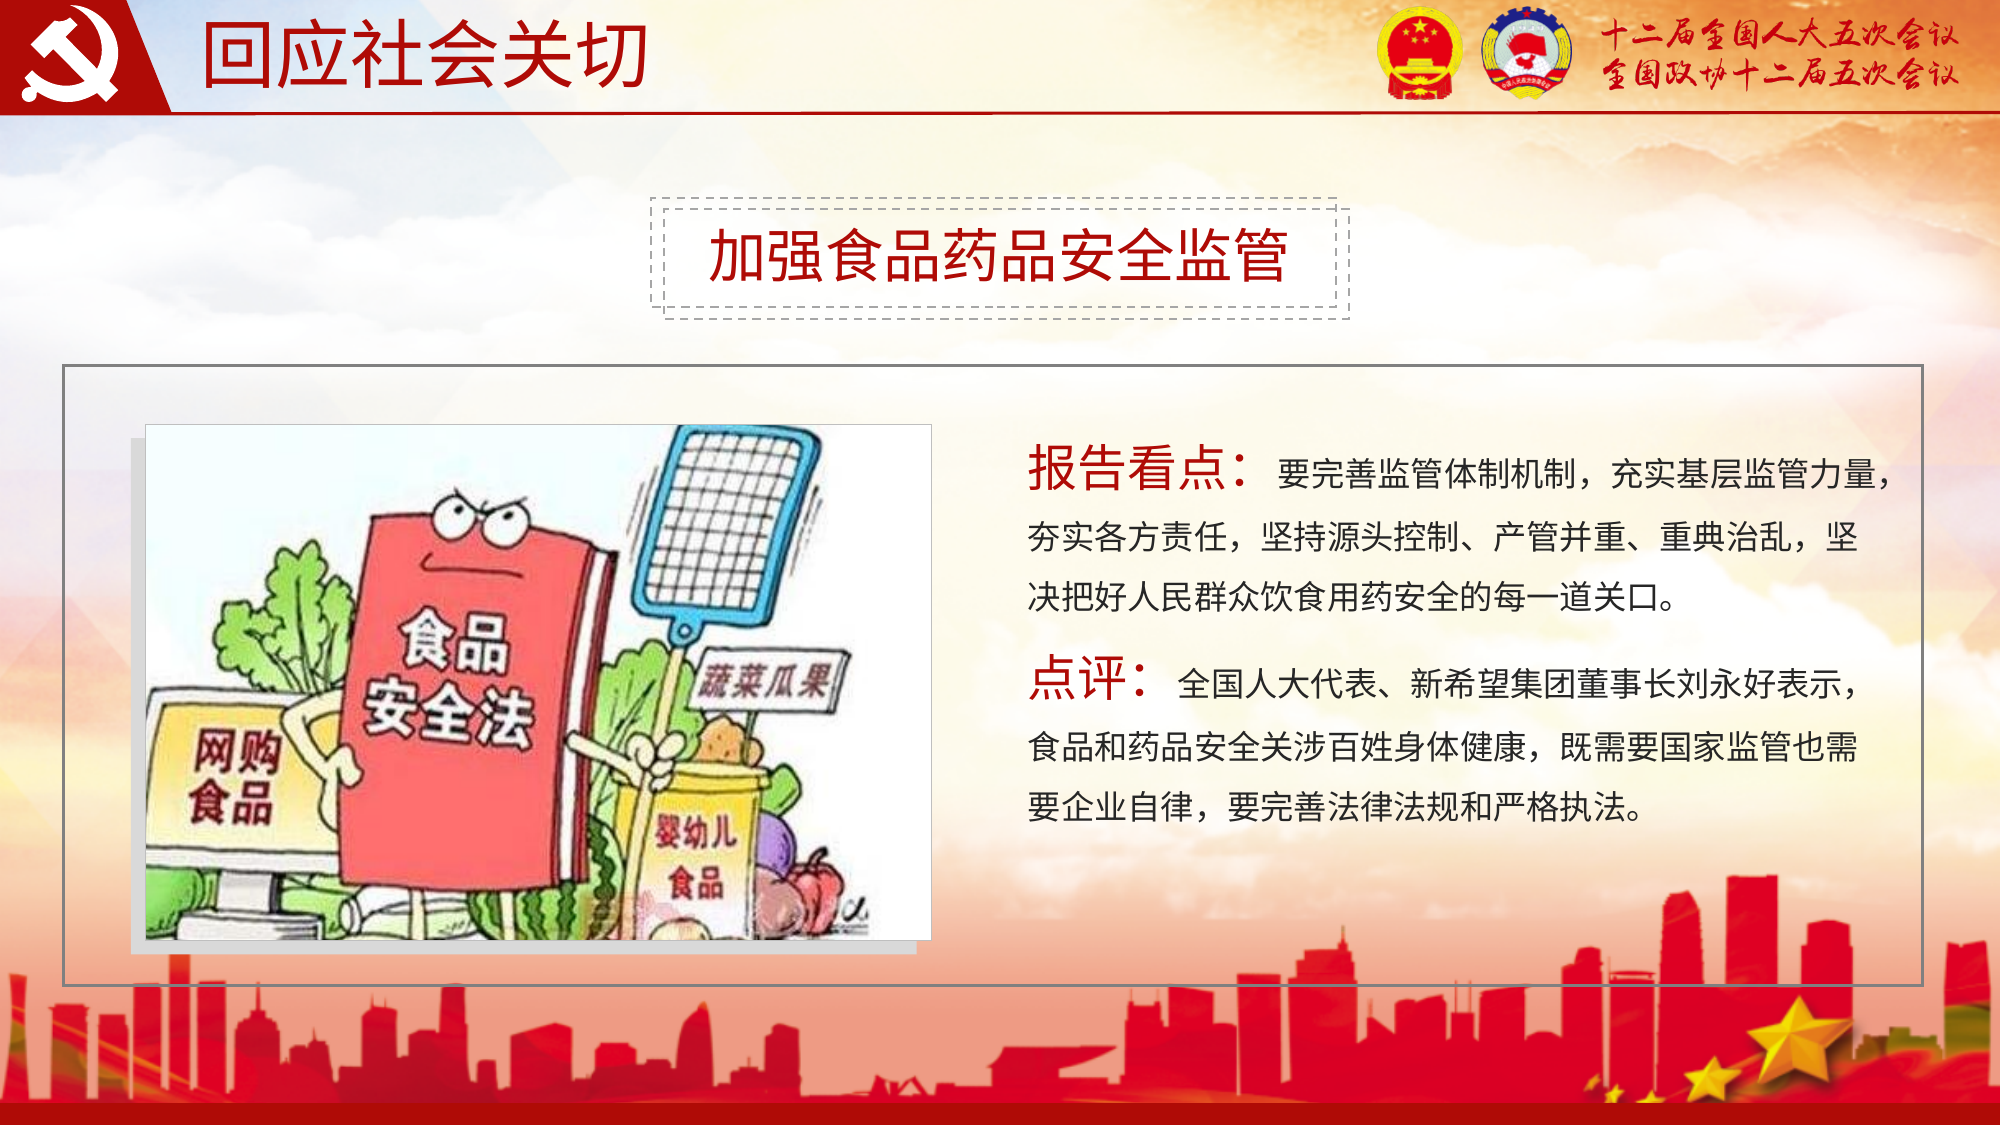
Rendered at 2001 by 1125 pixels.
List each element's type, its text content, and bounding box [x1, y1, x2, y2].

text_box [0, 1102, 2000, 1125]
picture [0, 115, 2000, 1102]
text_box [651, 197, 1349, 320]
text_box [0, 0, 173, 114]
text_box 回应社会关切 [186, 0, 841, 105]
text_box [63, 365, 1923, 986]
picture [173, 0, 2000, 112]
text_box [1377, 5, 1995, 100]
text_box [130, 424, 932, 955]
text_box 报告看点：要完善监管体制机制，充实基层监管力量，夯实各方责任，坚持源头控制、产管并重、重典治乱，坚决把好人民群众饮食用药安全的每一道关口。 点评：全国人大代表、新希望集团董事长刘永好表示，食品和药品安全关涉百姓身体健康，既需要国家监管也需要企业自律，要完善法律法规和严格执法。 [1013, 399, 1894, 834]
